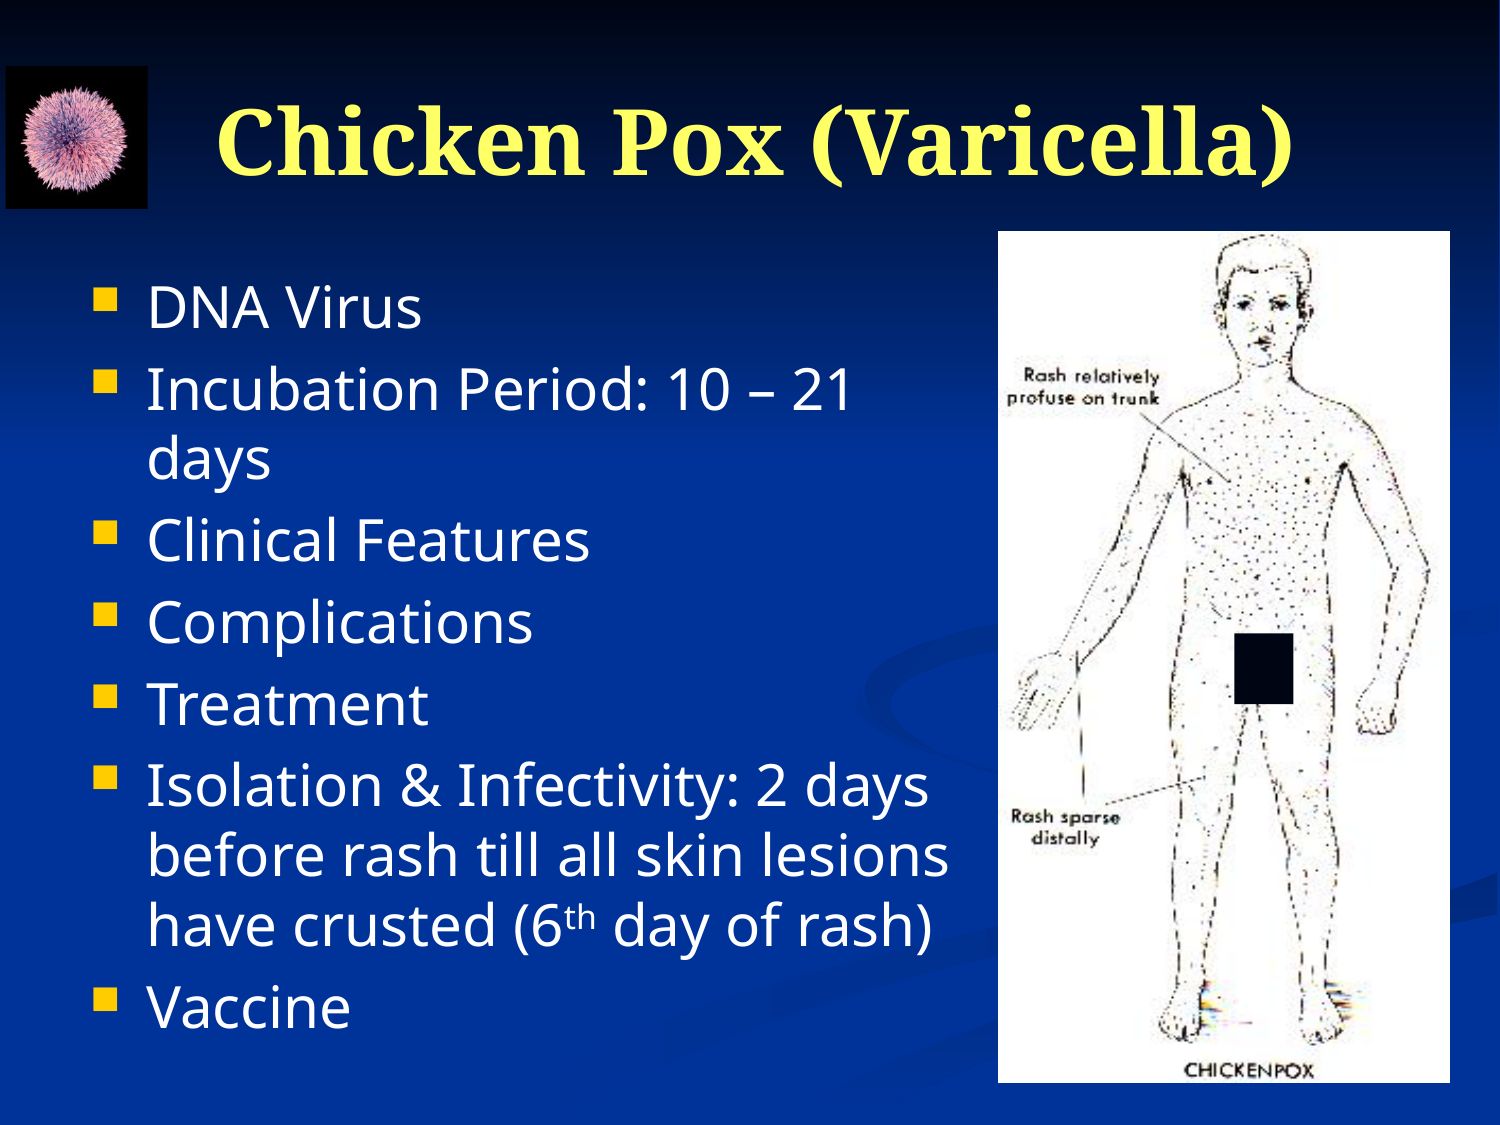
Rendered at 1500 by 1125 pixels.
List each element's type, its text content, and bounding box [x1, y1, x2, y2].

list DNA Virus Incubation Period: 10 – 21 days Clinical Features Complications Treatment Isolation & Infectivity: 2 days before rash till all skin lesions have crusted (6th day of rash) Vaccine [74, 262, 987, 1006]
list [997, 231, 1450, 1083]
title Chicken Pox (Varicella) [159, 44, 1353, 233]
picture [5, 66, 148, 209]
